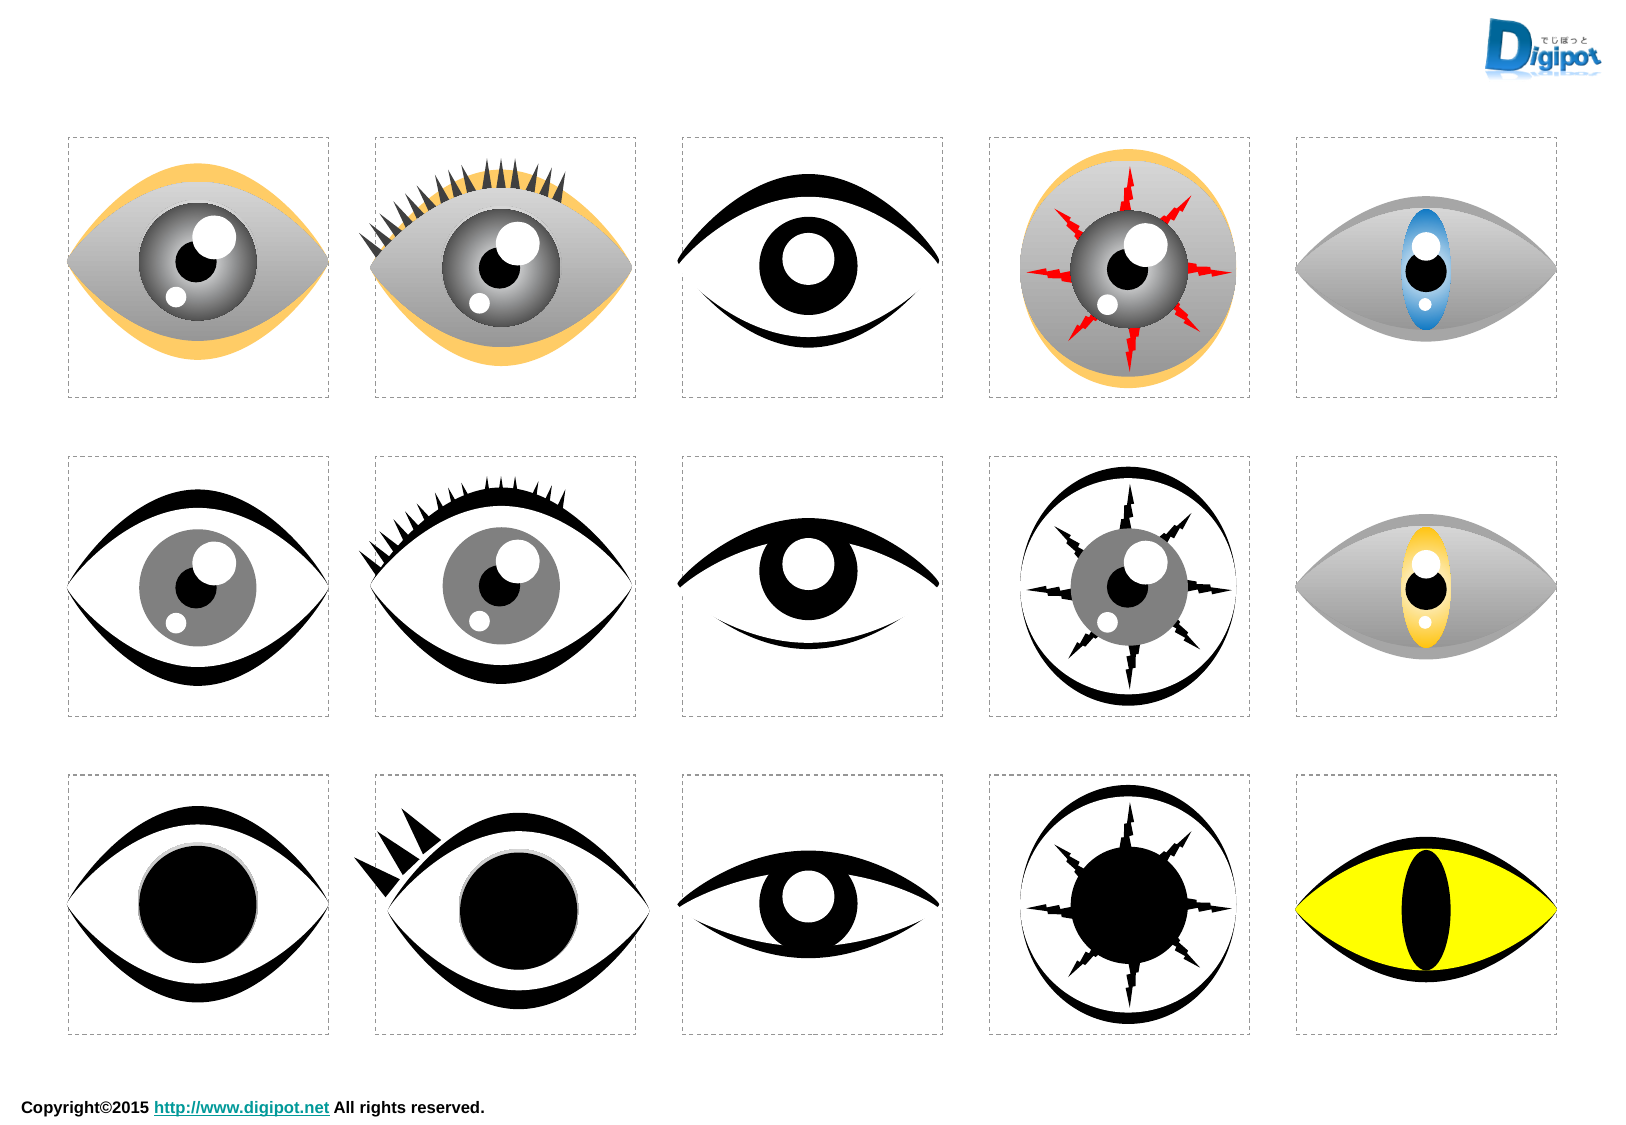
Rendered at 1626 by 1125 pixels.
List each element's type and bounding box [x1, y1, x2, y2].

text_box [1019, 784, 1237, 1025]
picture [1485, 18, 1602, 82]
text_box [66, 489, 329, 687]
text_box [351, 812, 650, 1010]
text_box [677, 173, 940, 348]
text_box [1019, 148, 1237, 389]
text_box [66, 805, 329, 1003]
text_box [1294, 513, 1558, 660]
text_box [1019, 466, 1237, 706]
text_box [360, 475, 633, 685]
text_box [677, 850, 940, 959]
text_box [66, 163, 329, 361]
text_box [1294, 836, 1558, 983]
text_box [677, 517, 940, 650]
text_box [360, 158, 633, 367]
text_box [1294, 195, 1558, 342]
